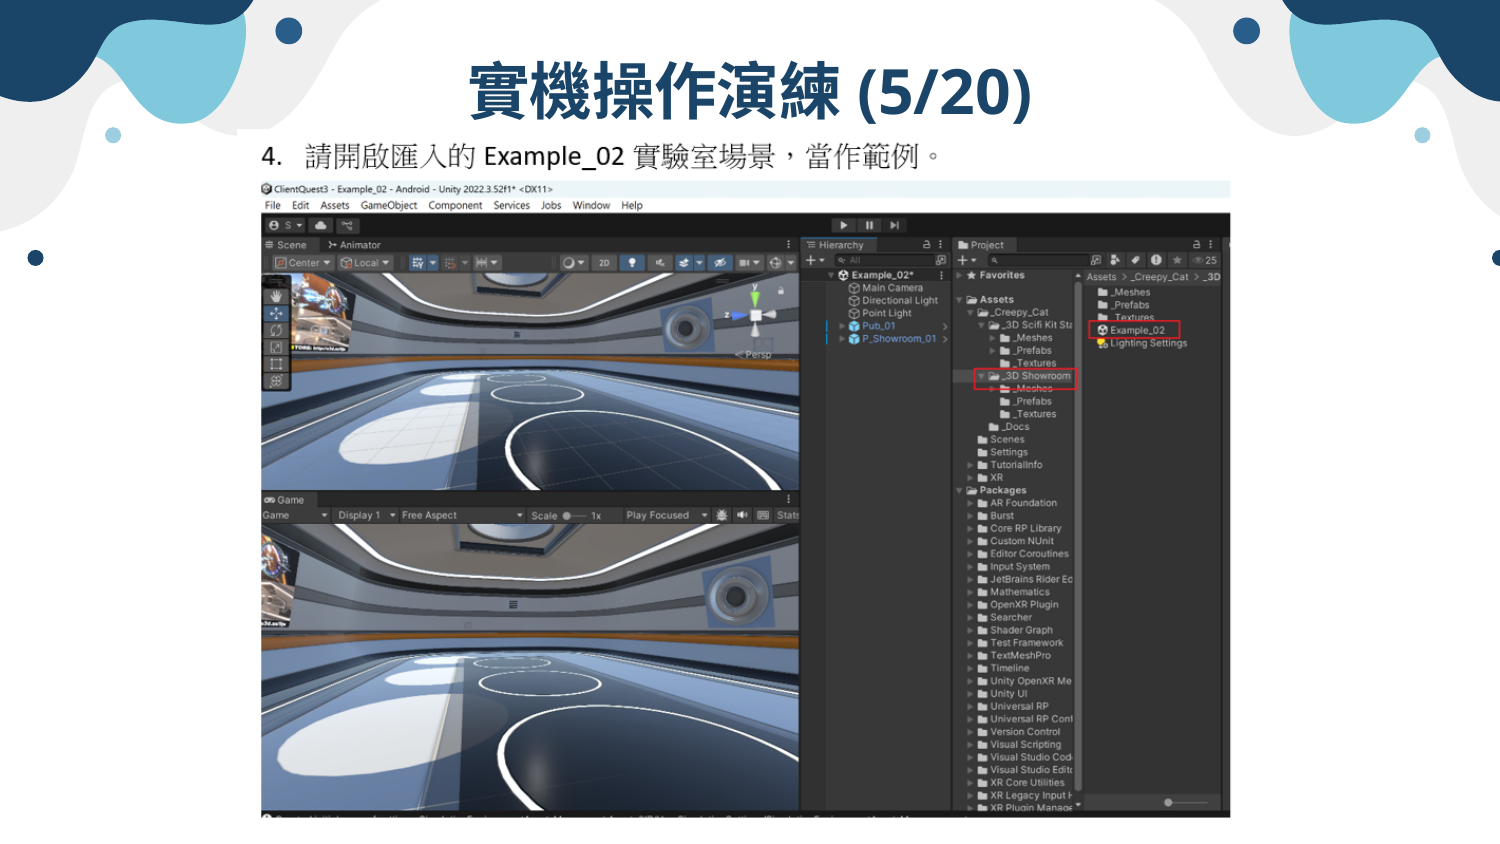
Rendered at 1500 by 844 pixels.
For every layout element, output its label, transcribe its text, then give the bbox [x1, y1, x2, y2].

title 實機操作演練(5/20) [88, 36, 1412, 131]
picture [237, 129, 1263, 844]
